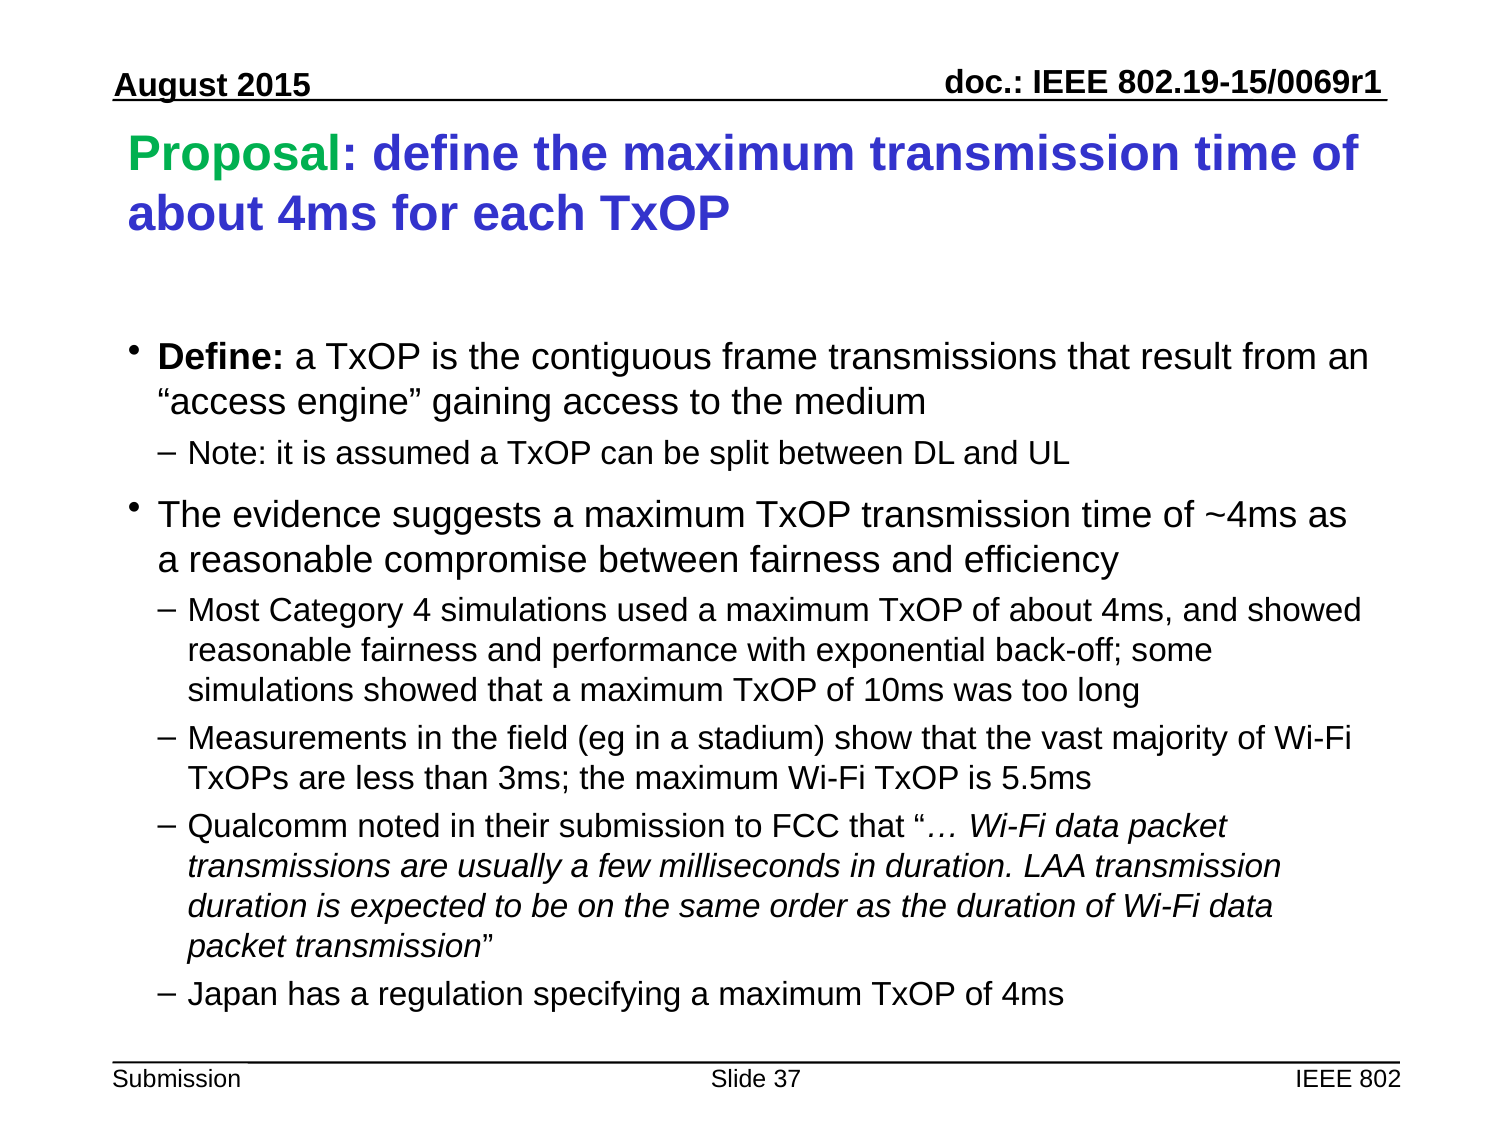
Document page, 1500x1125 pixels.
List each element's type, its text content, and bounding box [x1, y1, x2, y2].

title Proposal: define the maximum transmission time of about 4ms for each TxOP [112, 112, 1388, 288]
footer IEEE 802 [1294, 1061, 1402, 1093]
slide_number Slide 37 [709, 1061, 803, 1093]
list Define: a TxOP is the contiguous frame transmissions that result from an “access engine” gaining access to the medium Note: it is assumed a TxOP can be split between DL and UL The evidence suggests a maximum TxOP transmission time of ~4ms as a reasonable compromise between fairness and efficiency Most Category 4 simulations used a maximum TxOP of about 4ms, and showed reasonable fairness and performance with exponential back-off; some simulations showed that a maximum TxOP of 10ms was too long Measurements in the field (eg in a stadium) show that the vast majority of Wi-Fi TxOPs are less than 3ms; the maximum Wi-Fi TxOP is 5.5ms Qualcomm noted in their submission to FCC that “… Wi-Fi data packet transmissions are usually a few milliseconds in duration. LAA transmission duration is expected to be on the same order as the duration of Wi-Fi data packet transmission” Japan has a regulation specifying a maximum TxOP of 4ms [112, 324, 1388, 1000]
